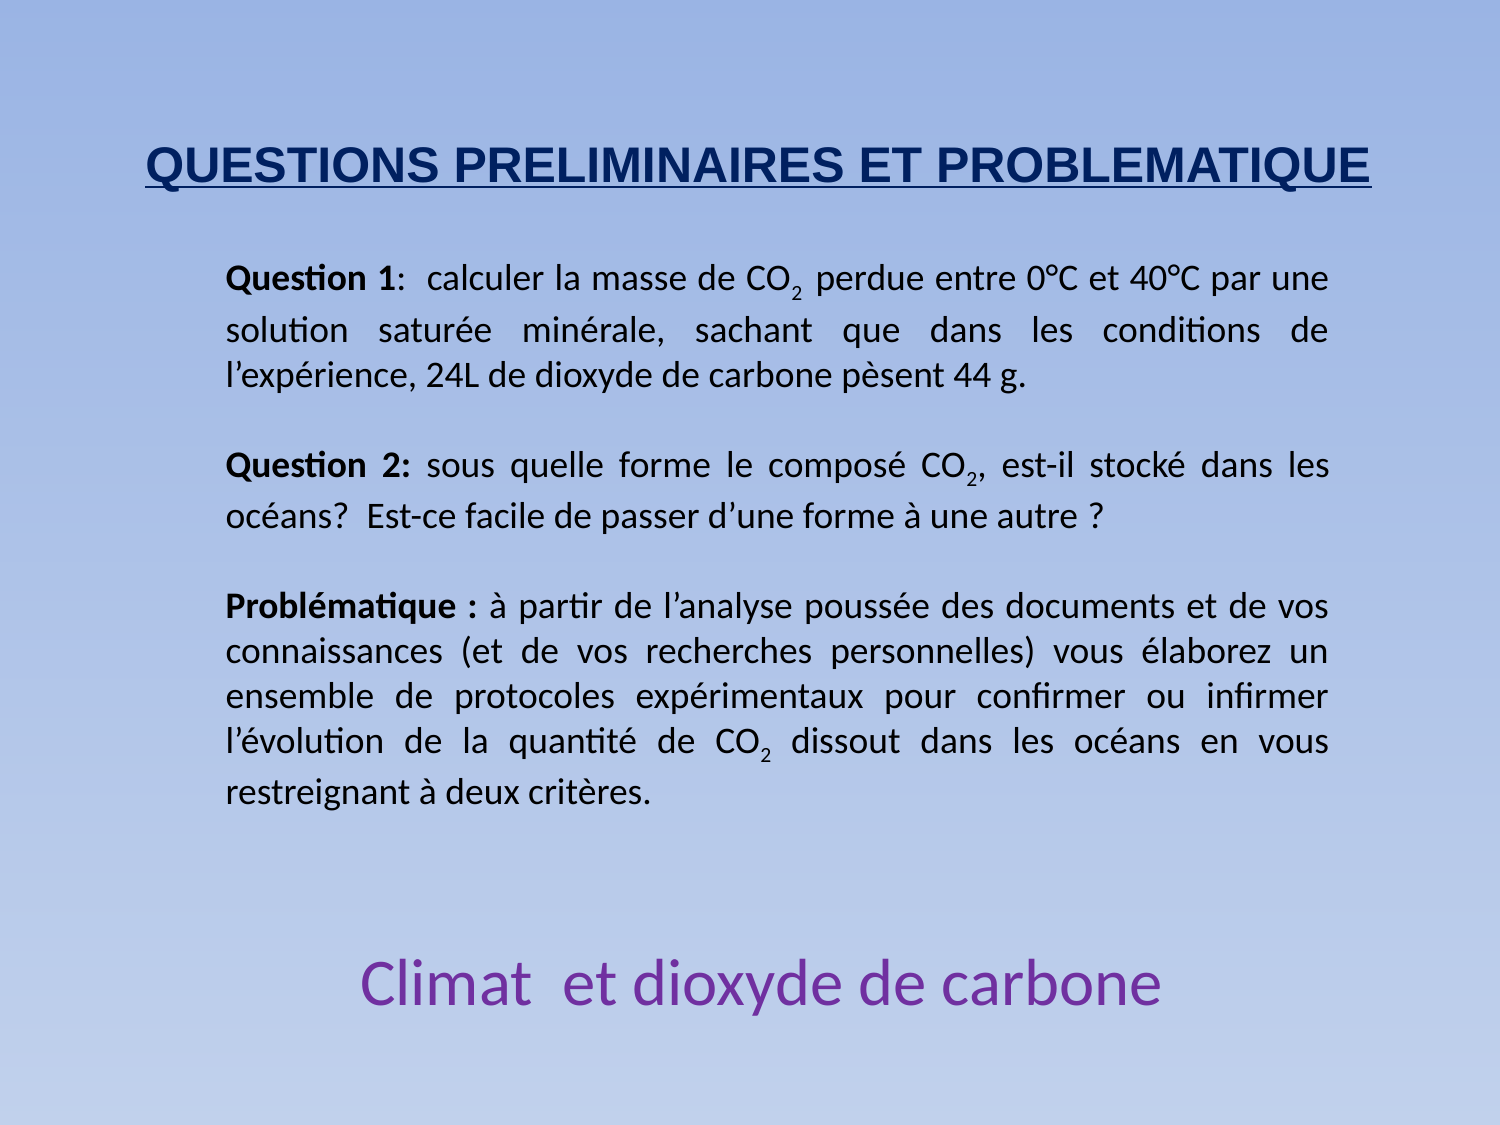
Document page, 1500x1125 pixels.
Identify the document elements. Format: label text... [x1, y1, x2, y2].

text_box Question 1: calculer la masse de CO2 perdue entre 0°C et 40°C par une solution saturée minérale, sachant que dans les conditions de l’expérience, 24L de dioxyde de carbone pèsent 44 g. Question 2: sous quelle forme le composé CO2, est-il stocké dans les océans? Est-ce facile de passer d’une forme à une autre ? Problématique : à partir de l’analyse poussée des documents et de vos connaissances (et de vos recherches personnelles) vous élaborez un ensemble de protocoles expérimentaux pour confirmer ou infirmer l’évolution de la quantité de CO2 dissout dans les océans en vous restreignant à deux critères. [210, 246, 1345, 910]
footer Climat et dioxyde de carbone [234, 949, 1290, 1010]
text_box QUESTIONS PRELIMINAIRES ET PROBLEMATIQUE [93, 125, 1424, 201]
